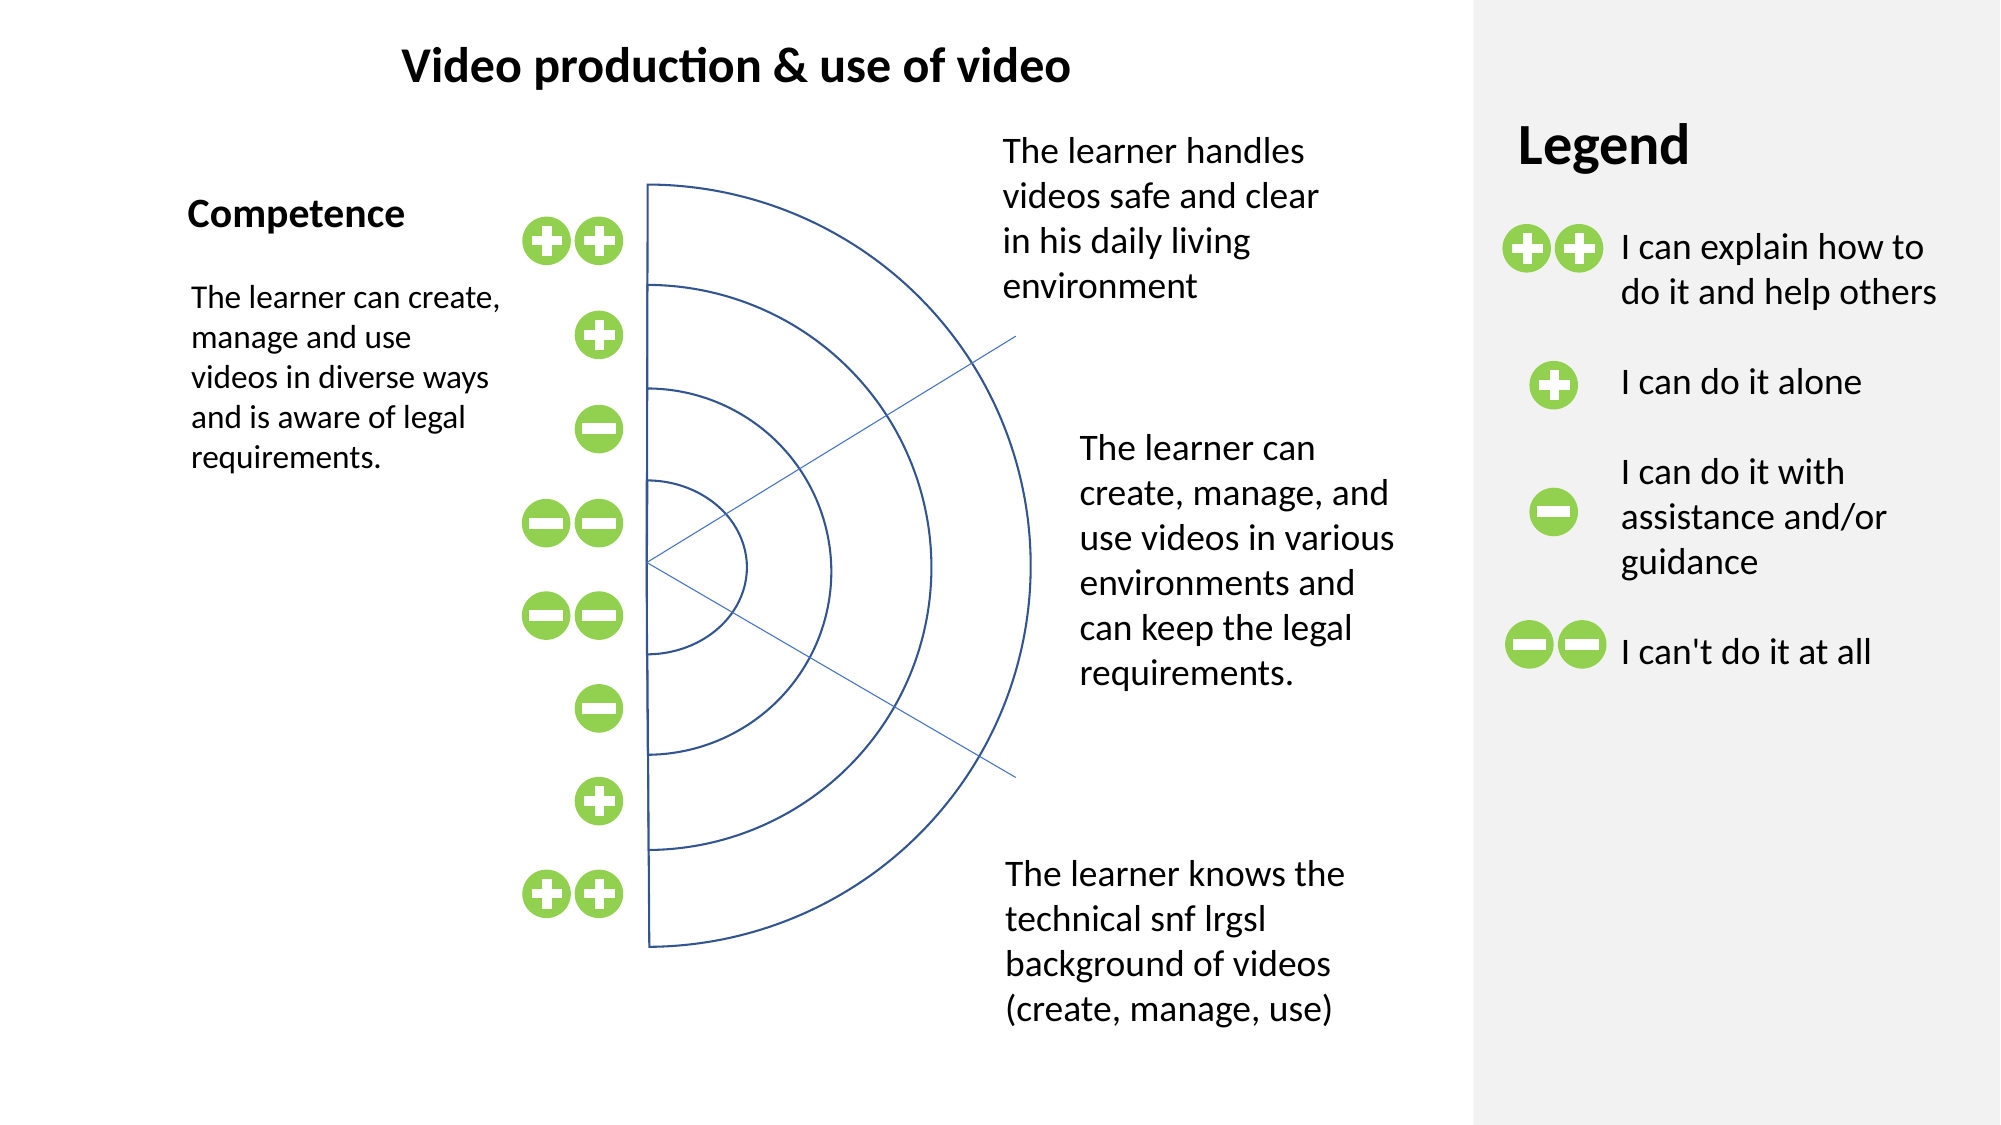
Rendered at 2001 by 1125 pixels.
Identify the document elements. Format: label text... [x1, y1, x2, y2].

text_box Legend I can explain how to do it and help others I can do it alone I can do it with assistance and/or guidance I can't do it at all [1503, 99, 1955, 770]
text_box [523, 870, 623, 918]
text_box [522, 499, 623, 547]
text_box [575, 685, 623, 732]
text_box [262, 184, 1031, 947]
text_box The learner can create, manage and use videos in diverse ways and is aware of legal requirements. [176, 267, 262, 483]
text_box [523, 217, 623, 265]
text_box Video production & use of video [0, 24, 1474, 100]
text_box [1503, 225, 1603, 272]
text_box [1506, 621, 1606, 668]
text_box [575, 777, 623, 825]
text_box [575, 311, 623, 359]
text_box The learner can create, manage, and use videos in various environments and can keep the legal requirements. [1064, 416, 1415, 701]
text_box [522, 592, 623, 639]
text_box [1530, 488, 1577, 536]
text_box The learner knows the technical snf lrgsl background of videos (create, manage, use) [990, 841, 1406, 1037]
text_box [1472, 0, 2000, 1125]
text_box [1530, 361, 1577, 409]
text_box Competence [172, 178, 511, 243]
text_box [575, 405, 623, 453]
text_box The learner handles videos safe and clear in his daily living environment [987, 119, 1338, 314]
